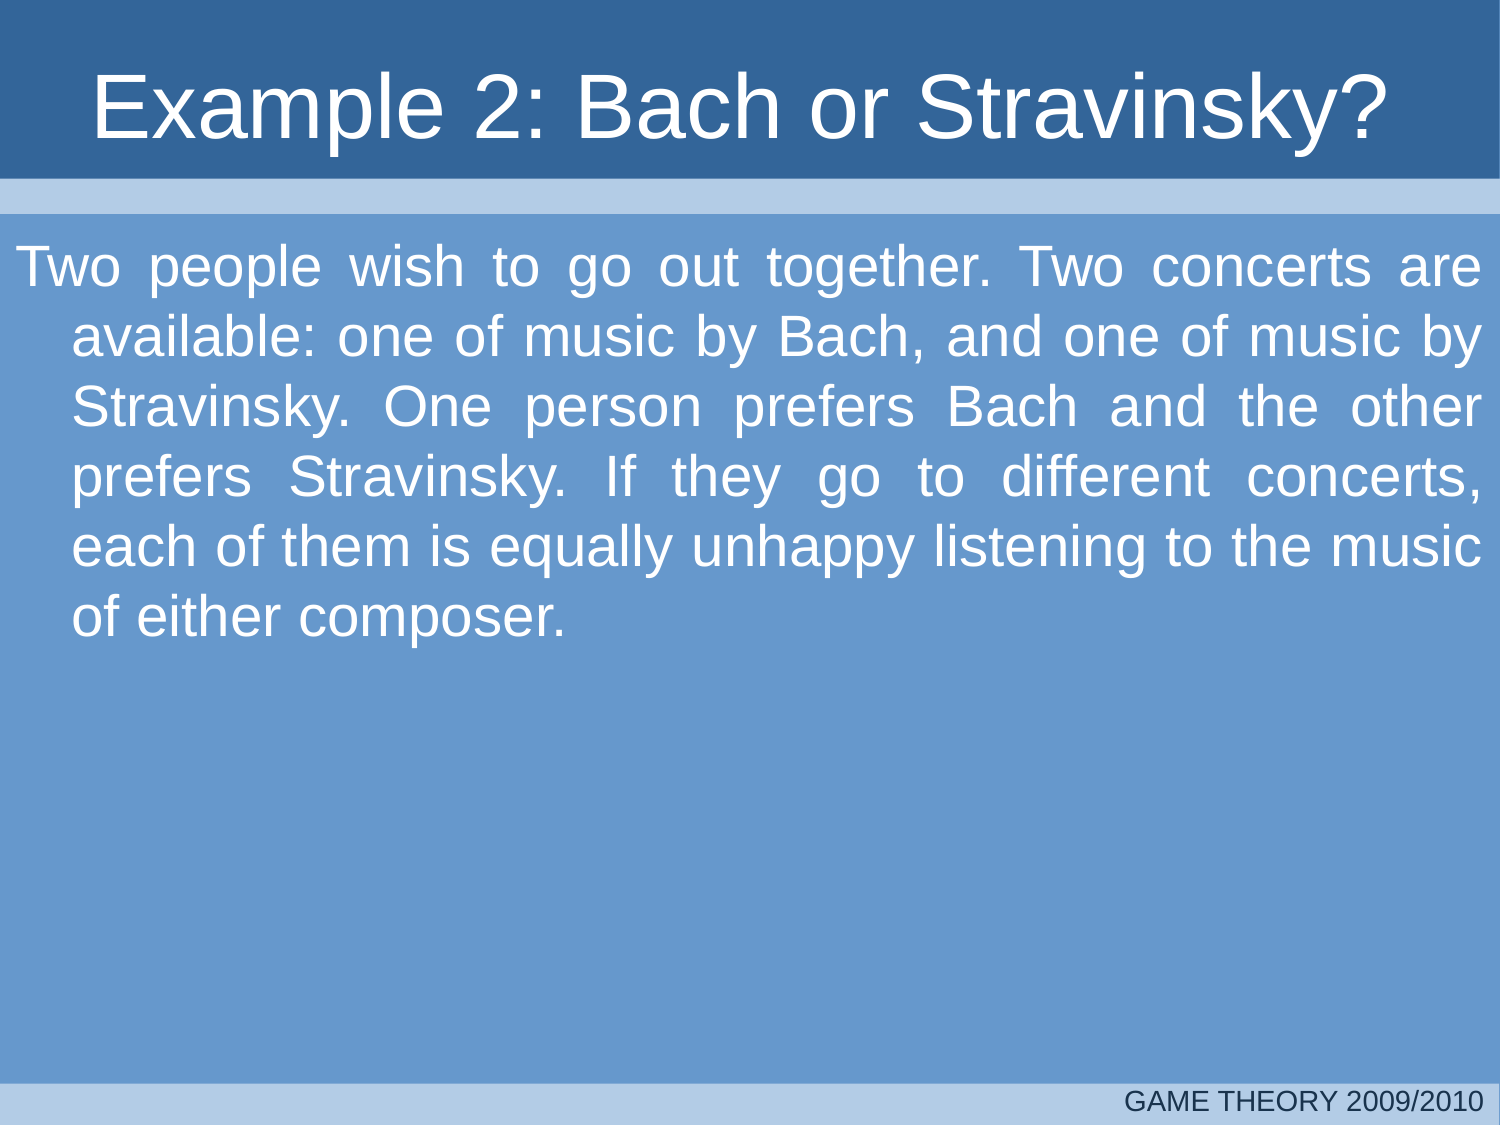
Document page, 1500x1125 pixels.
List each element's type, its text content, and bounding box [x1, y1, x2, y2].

list Two people wish to go out together. Two concerts are available: one of music by Bach, and one of music by Stravinsky. One person prefers Bach and the other prefers Stravinsky. If they go to different concerts, each of them is equally unhappy listening to the music of either composer. [0, 220, 1500, 1078]
text_box GAME THEORY 2009/2010 [1109, 1078, 1500, 1125]
title Example 2: Bach or Stravinsky? [74, 42, 1436, 162]
